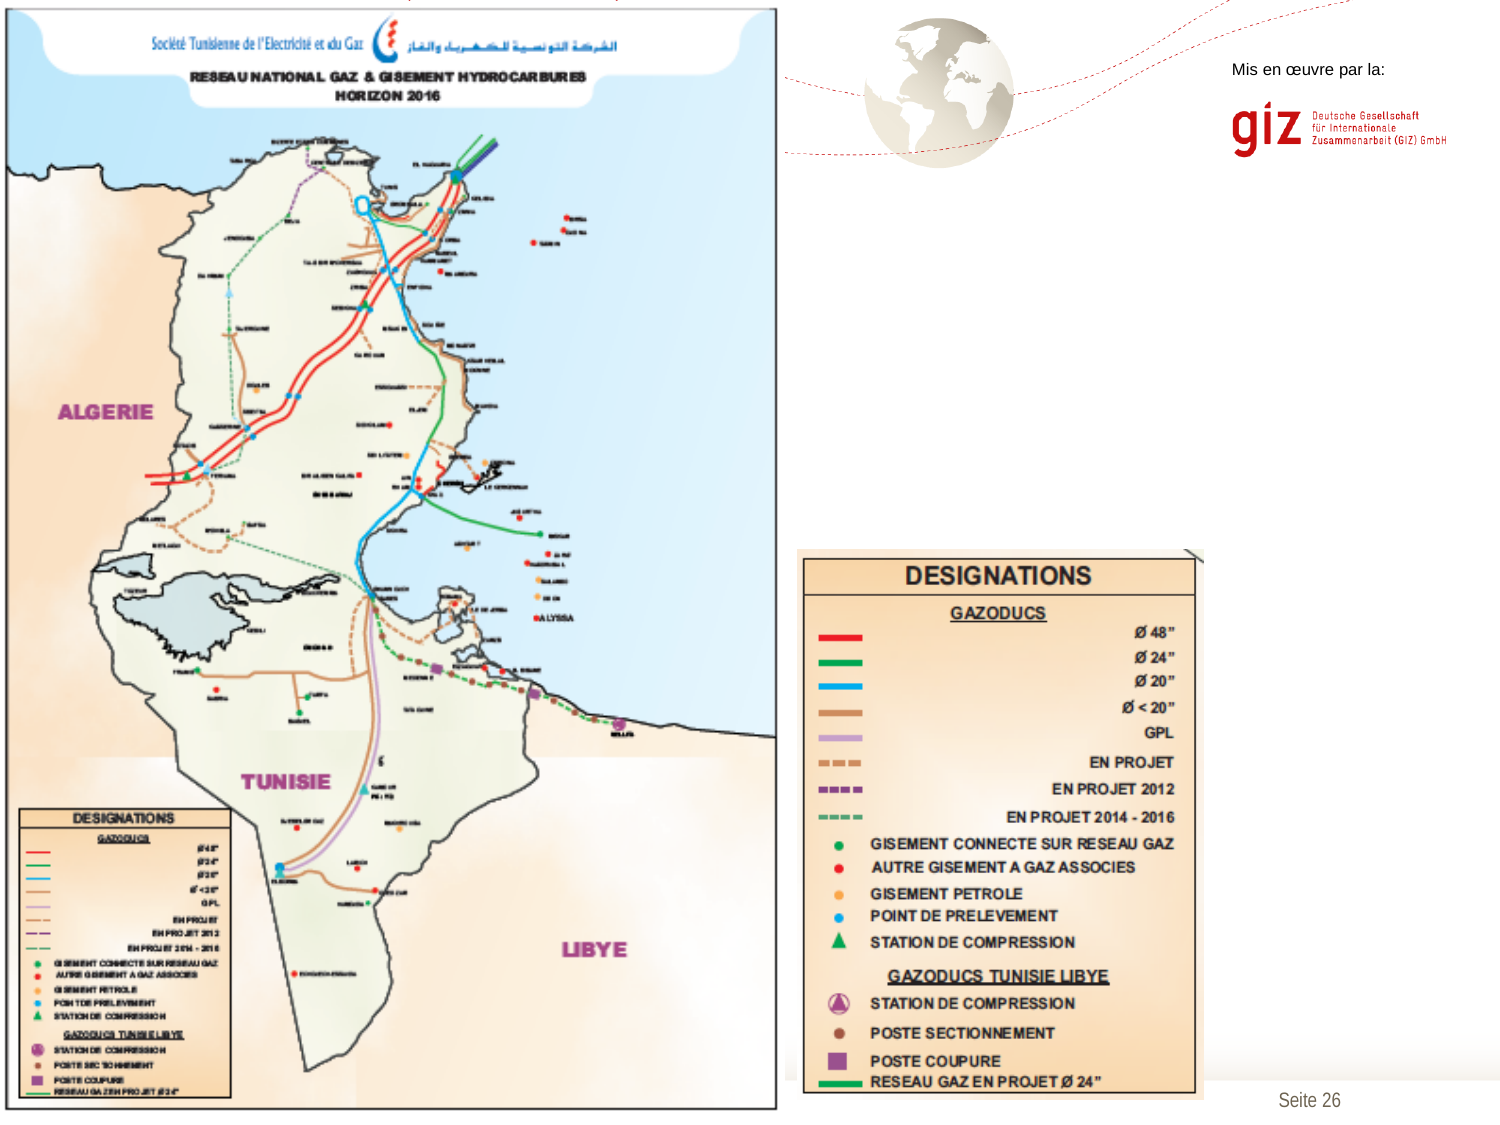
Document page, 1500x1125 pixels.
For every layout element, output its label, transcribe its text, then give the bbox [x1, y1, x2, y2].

list [789, 326, 1389, 1065]
text_box Mis en œuvre par la: [1217, 51, 1421, 87]
picture [0, 0, 1500, 1116]
